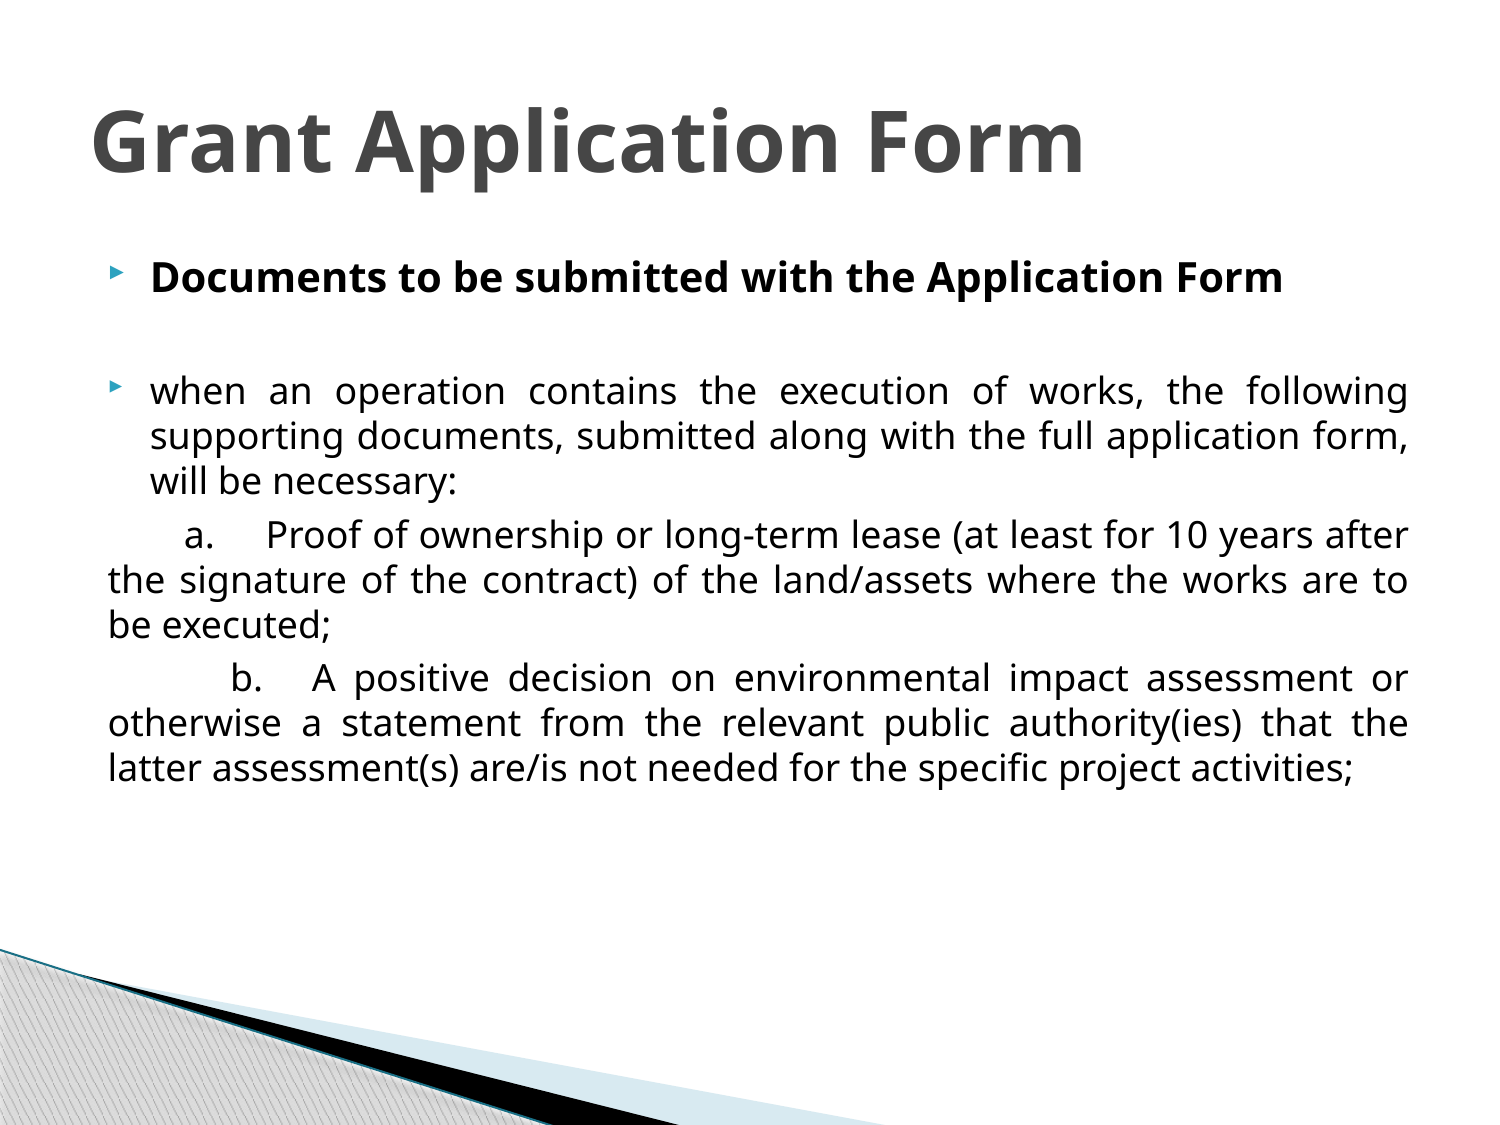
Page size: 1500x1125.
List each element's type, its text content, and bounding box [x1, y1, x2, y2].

title Grant Application Form [75, 45, 1425, 233]
list Documents to be submitted with the Application Form when an operation contains the execution of works, the following supporting documents, submitted along with the full application form, will be necessary: a. Proof of ownership or long-term lease (at least for 10 years after the signature of the contract) of the land/assets where the works are to be executed; b. A positive decision on environmental impact assessment or otherwise a statement from the relevant public authority(ies) that the latter assessment(s) are/is not needed for the specific project activities; [75, 243, 1425, 1125]
